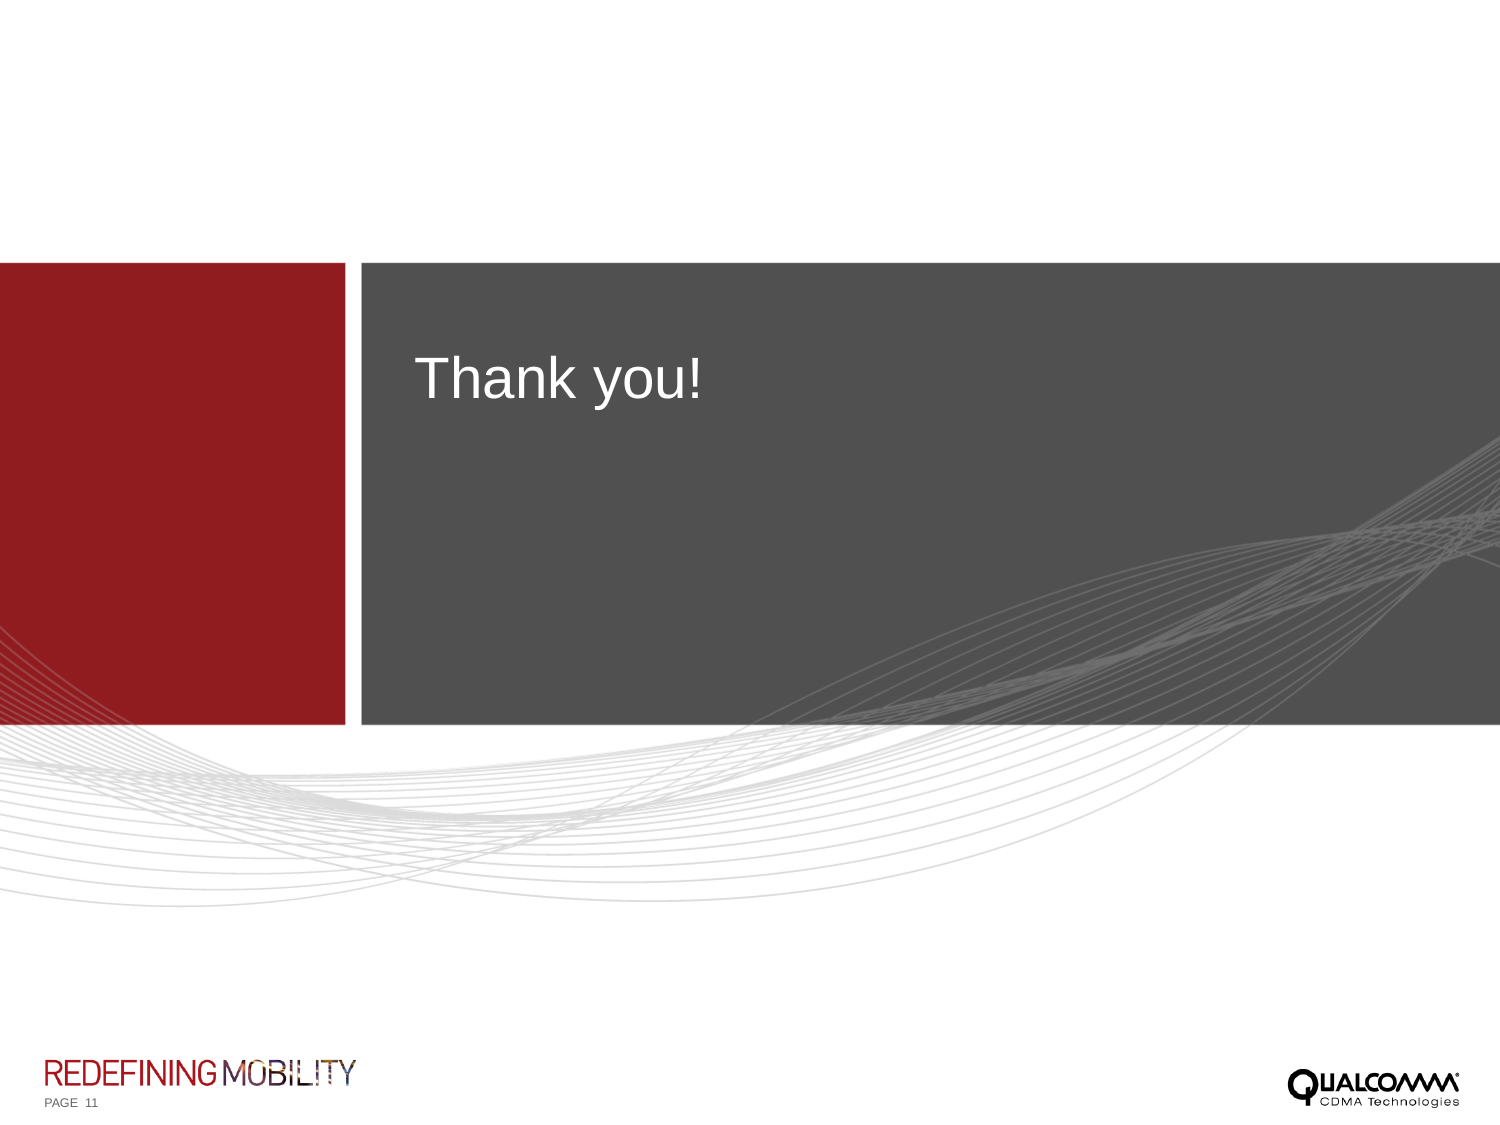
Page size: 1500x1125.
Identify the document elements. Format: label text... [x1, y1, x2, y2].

picture [30, 1048, 366, 1098]
picture [0, 187, 1500, 938]
list Thank you! [399, 337, 1188, 538]
